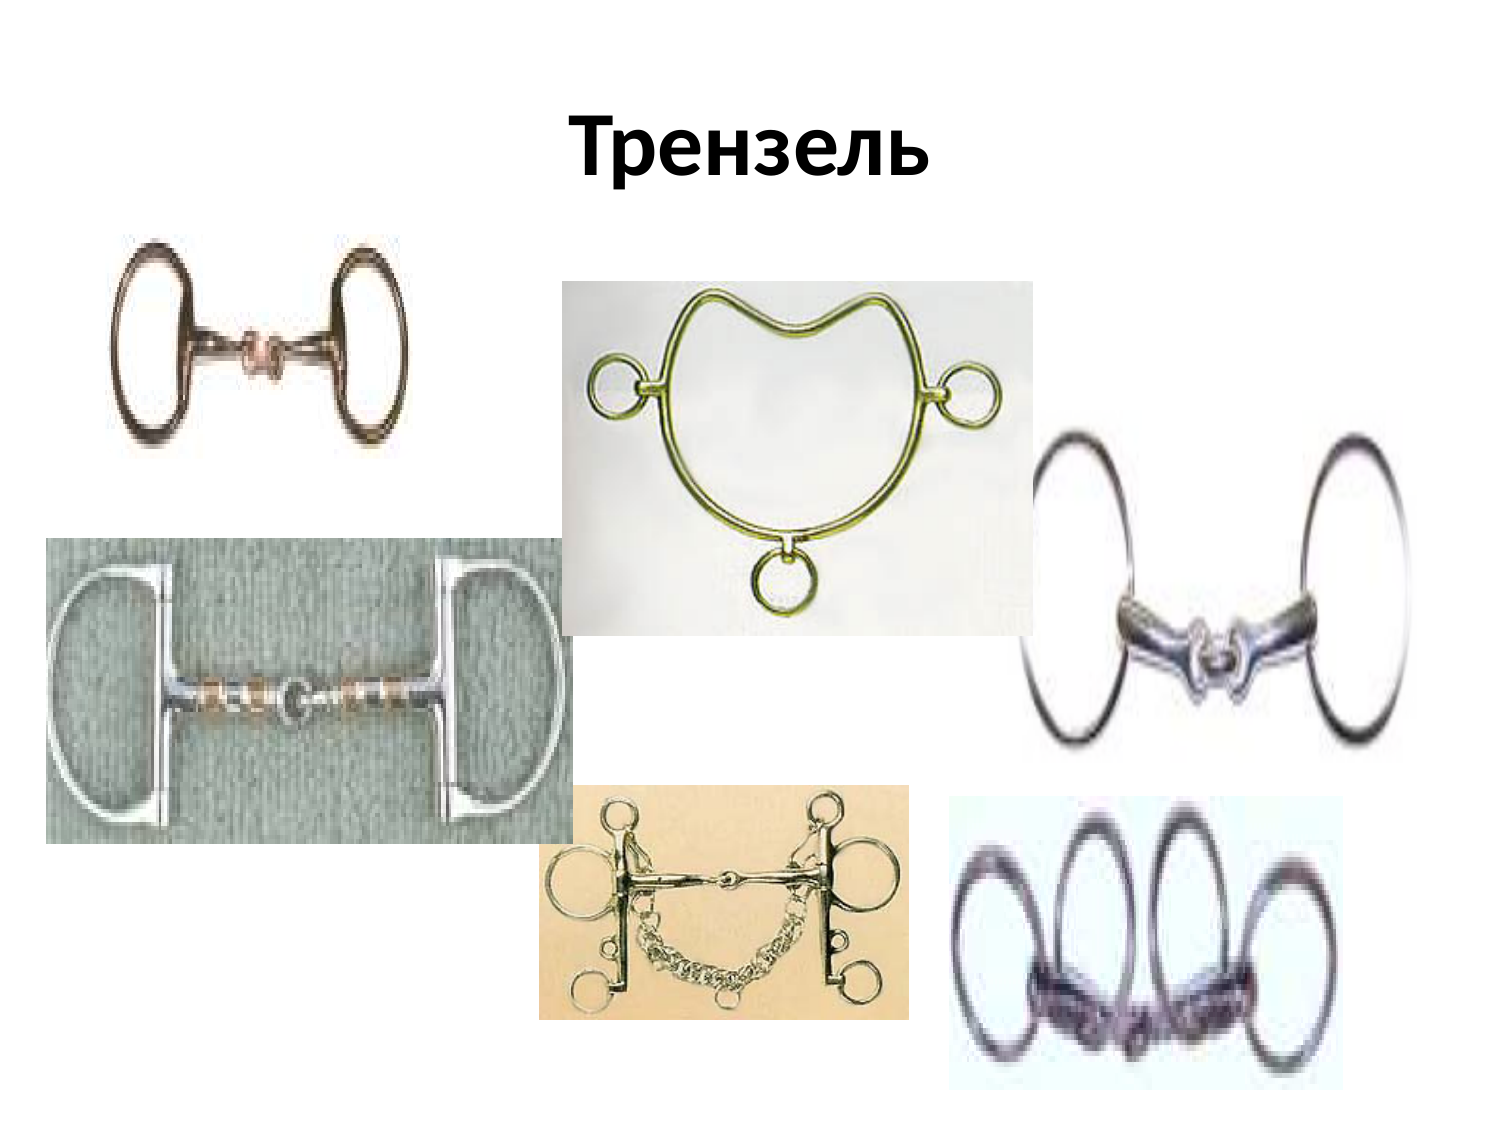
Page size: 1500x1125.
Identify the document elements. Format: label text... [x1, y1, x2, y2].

picture [948, 796, 1344, 1091]
picture [105, 234, 413, 459]
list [538, 784, 909, 1020]
title Трензель [75, 45, 1425, 233]
picture [46, 280, 1419, 844]
